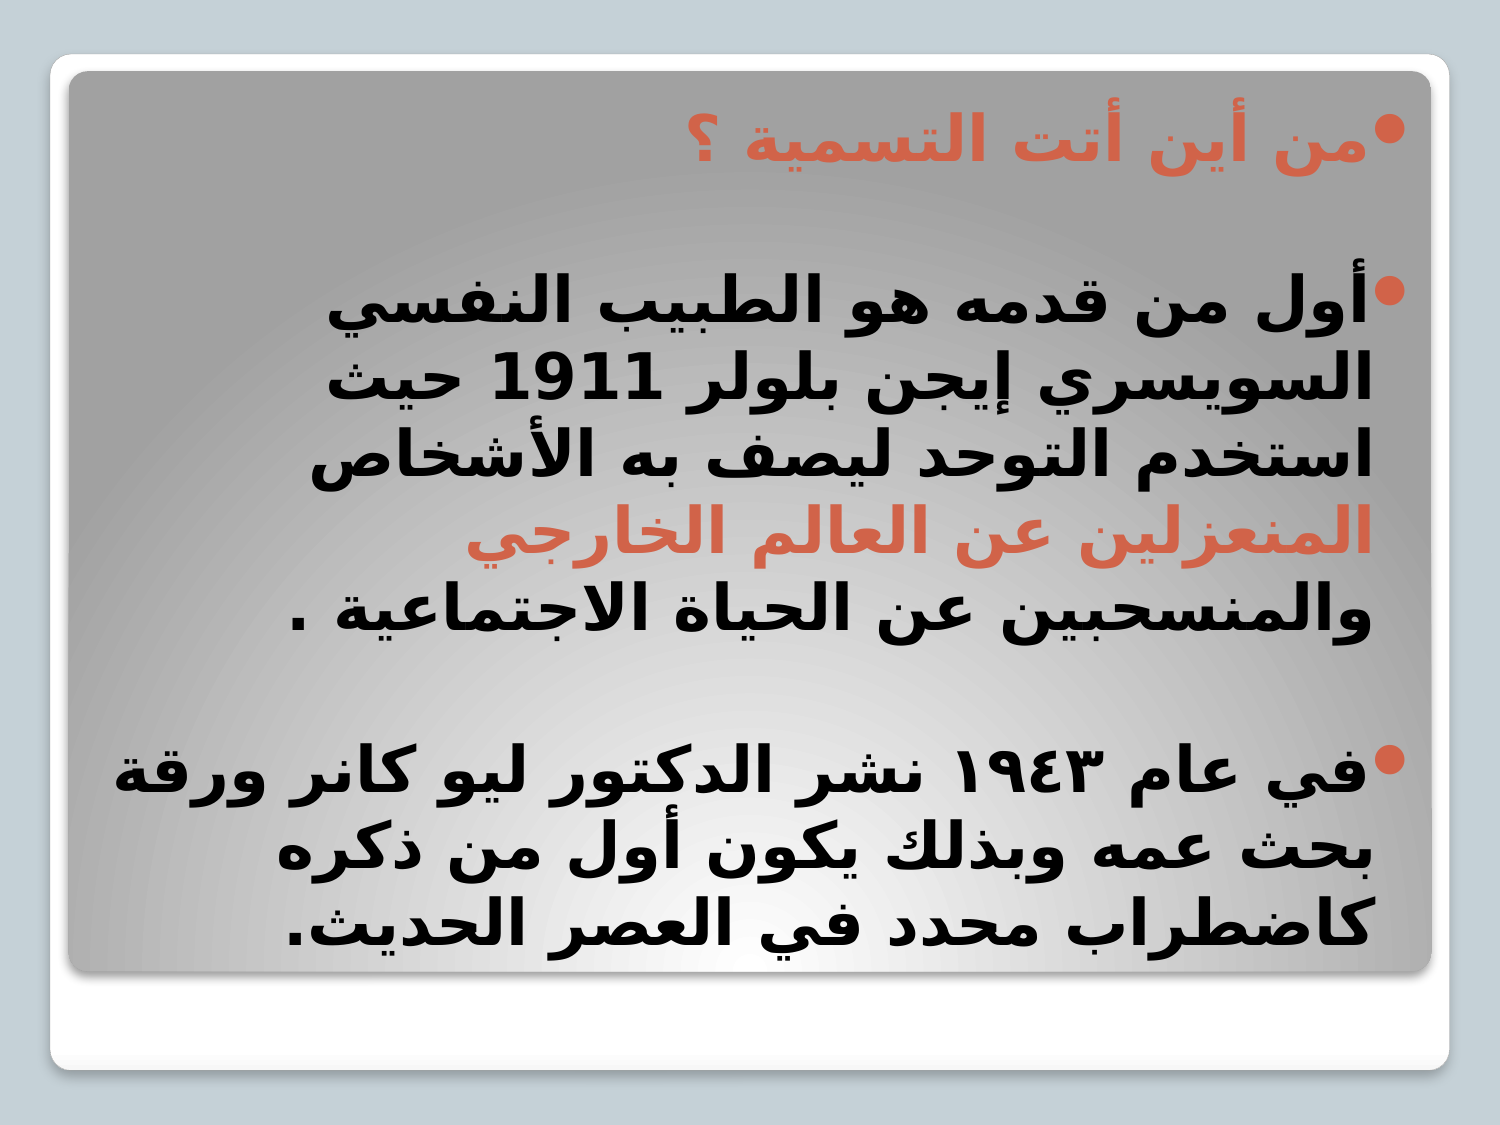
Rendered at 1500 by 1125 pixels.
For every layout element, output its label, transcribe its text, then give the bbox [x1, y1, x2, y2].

list من أين أتت التسمية ؟ أول من قدمه هو الطبيب النفسي السويسري إيجن بلولر 1911 حيث استخدم التوحد ليصف به الأشخاص المنعزلين عن العالم الخارجي والمنسحبين عن الحياة الاجتماعية . في عام ١٩٤٣ نشر الدكتور ليو كانر ورقة بحث عمه وبذلك يكون أول من ذكره كاضطراب محدد في العصر الحديث. [82, 82, 1425, 985]
